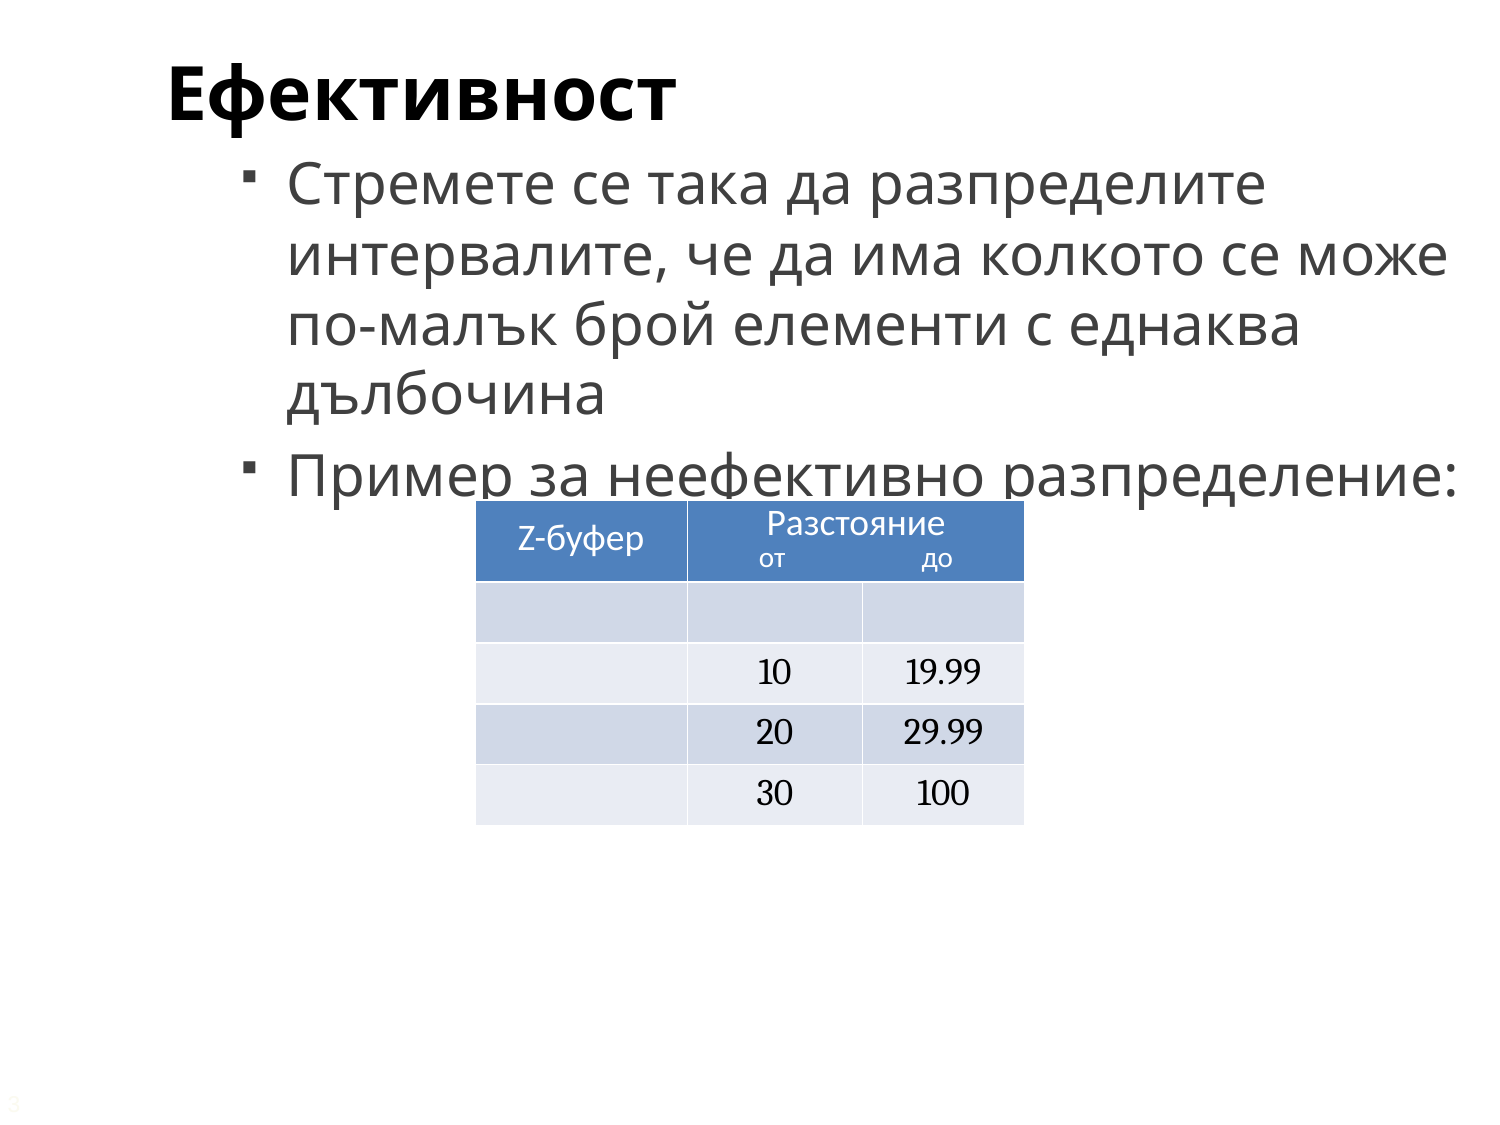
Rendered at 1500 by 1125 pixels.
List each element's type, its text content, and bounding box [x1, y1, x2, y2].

list Ефективност Стремете се така да разпределите интервалите, че да има колкото се може по-малък брой елементи с еднаква дълбочина Пример за неефективно разпределение: [150, 37, 1488, 1113]
